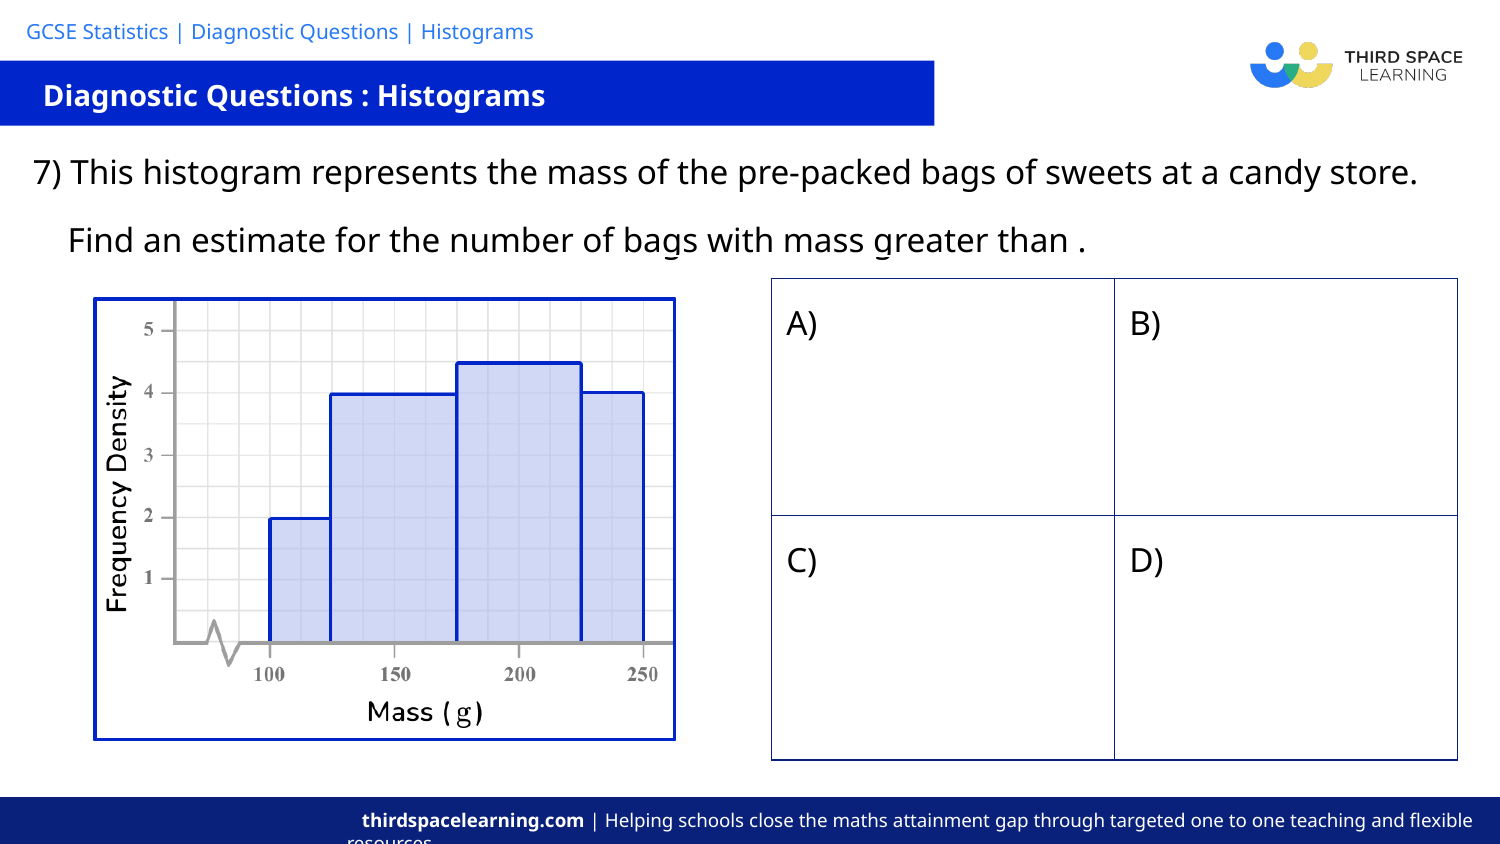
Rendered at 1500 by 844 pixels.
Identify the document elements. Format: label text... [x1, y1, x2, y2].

picture [1250, 33, 1465, 99]
text_box Diagnostic Questions : Histograms [27, 61, 778, 127]
picture [93, 297, 676, 742]
